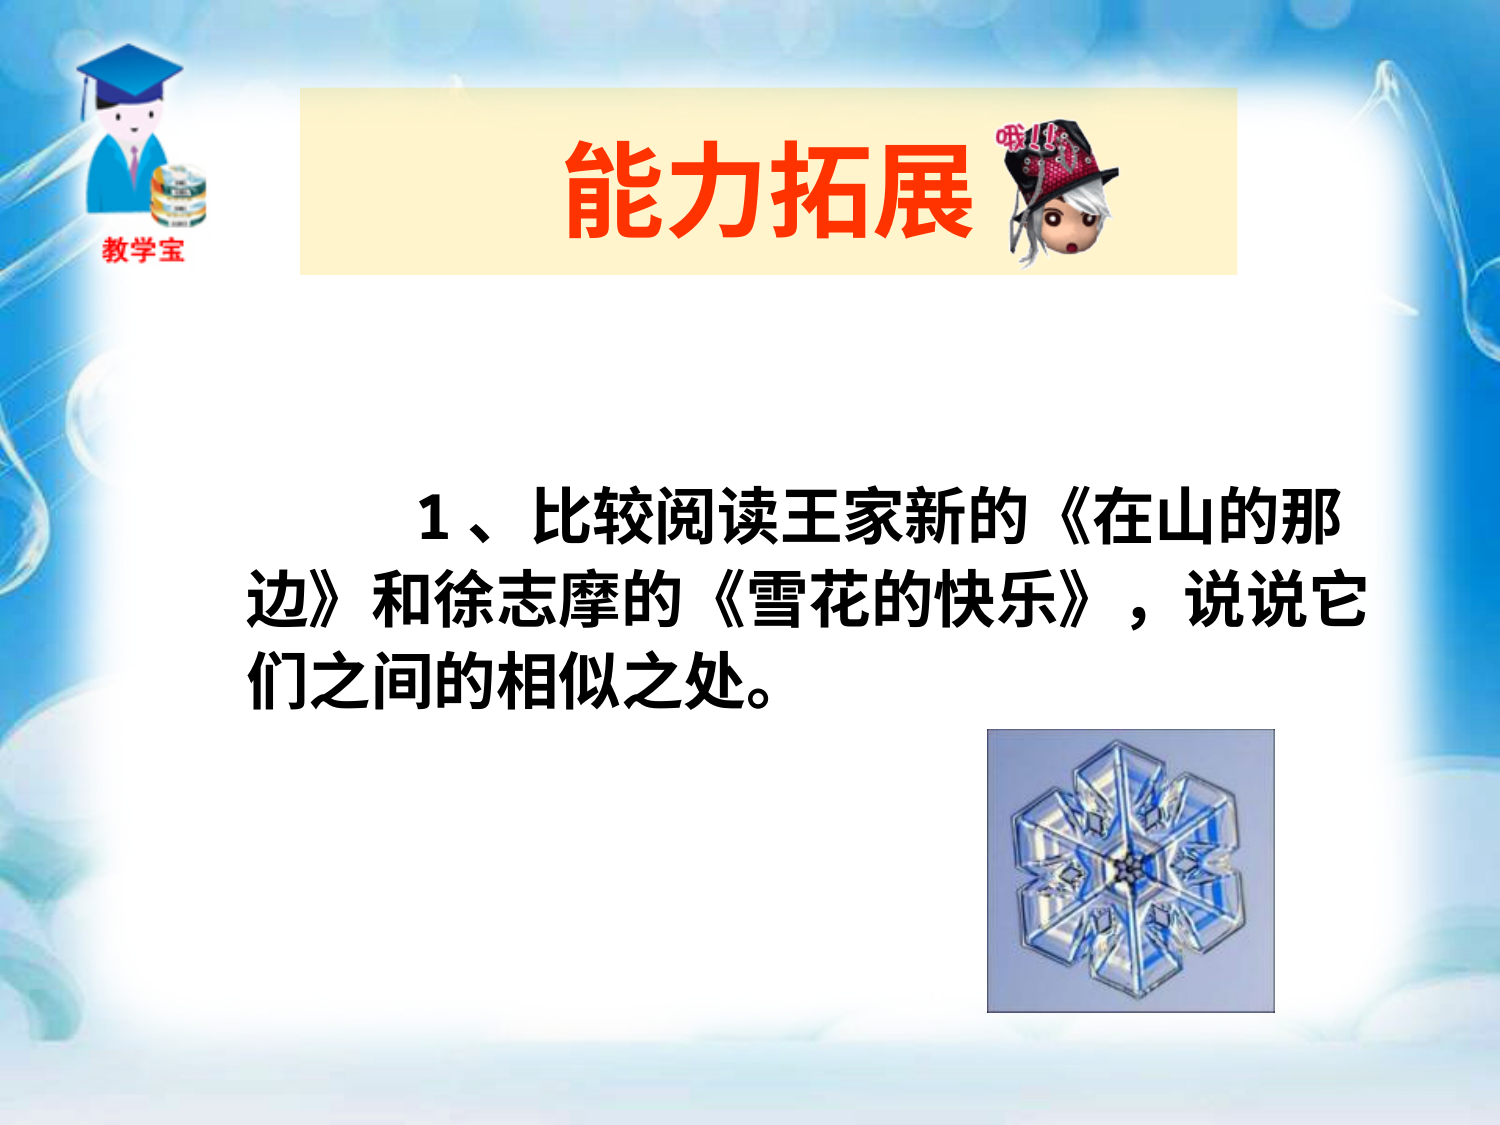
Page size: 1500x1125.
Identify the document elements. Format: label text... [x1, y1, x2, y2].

picture [0, 0, 1500, 1125]
title 能力拓展 [300, 87, 1238, 275]
list 1、比较阅读王家新的《在山的那边》和徐志摩的《雪花的快乐》，说说它们之间的相似之处。 [174, 462, 1388, 738]
